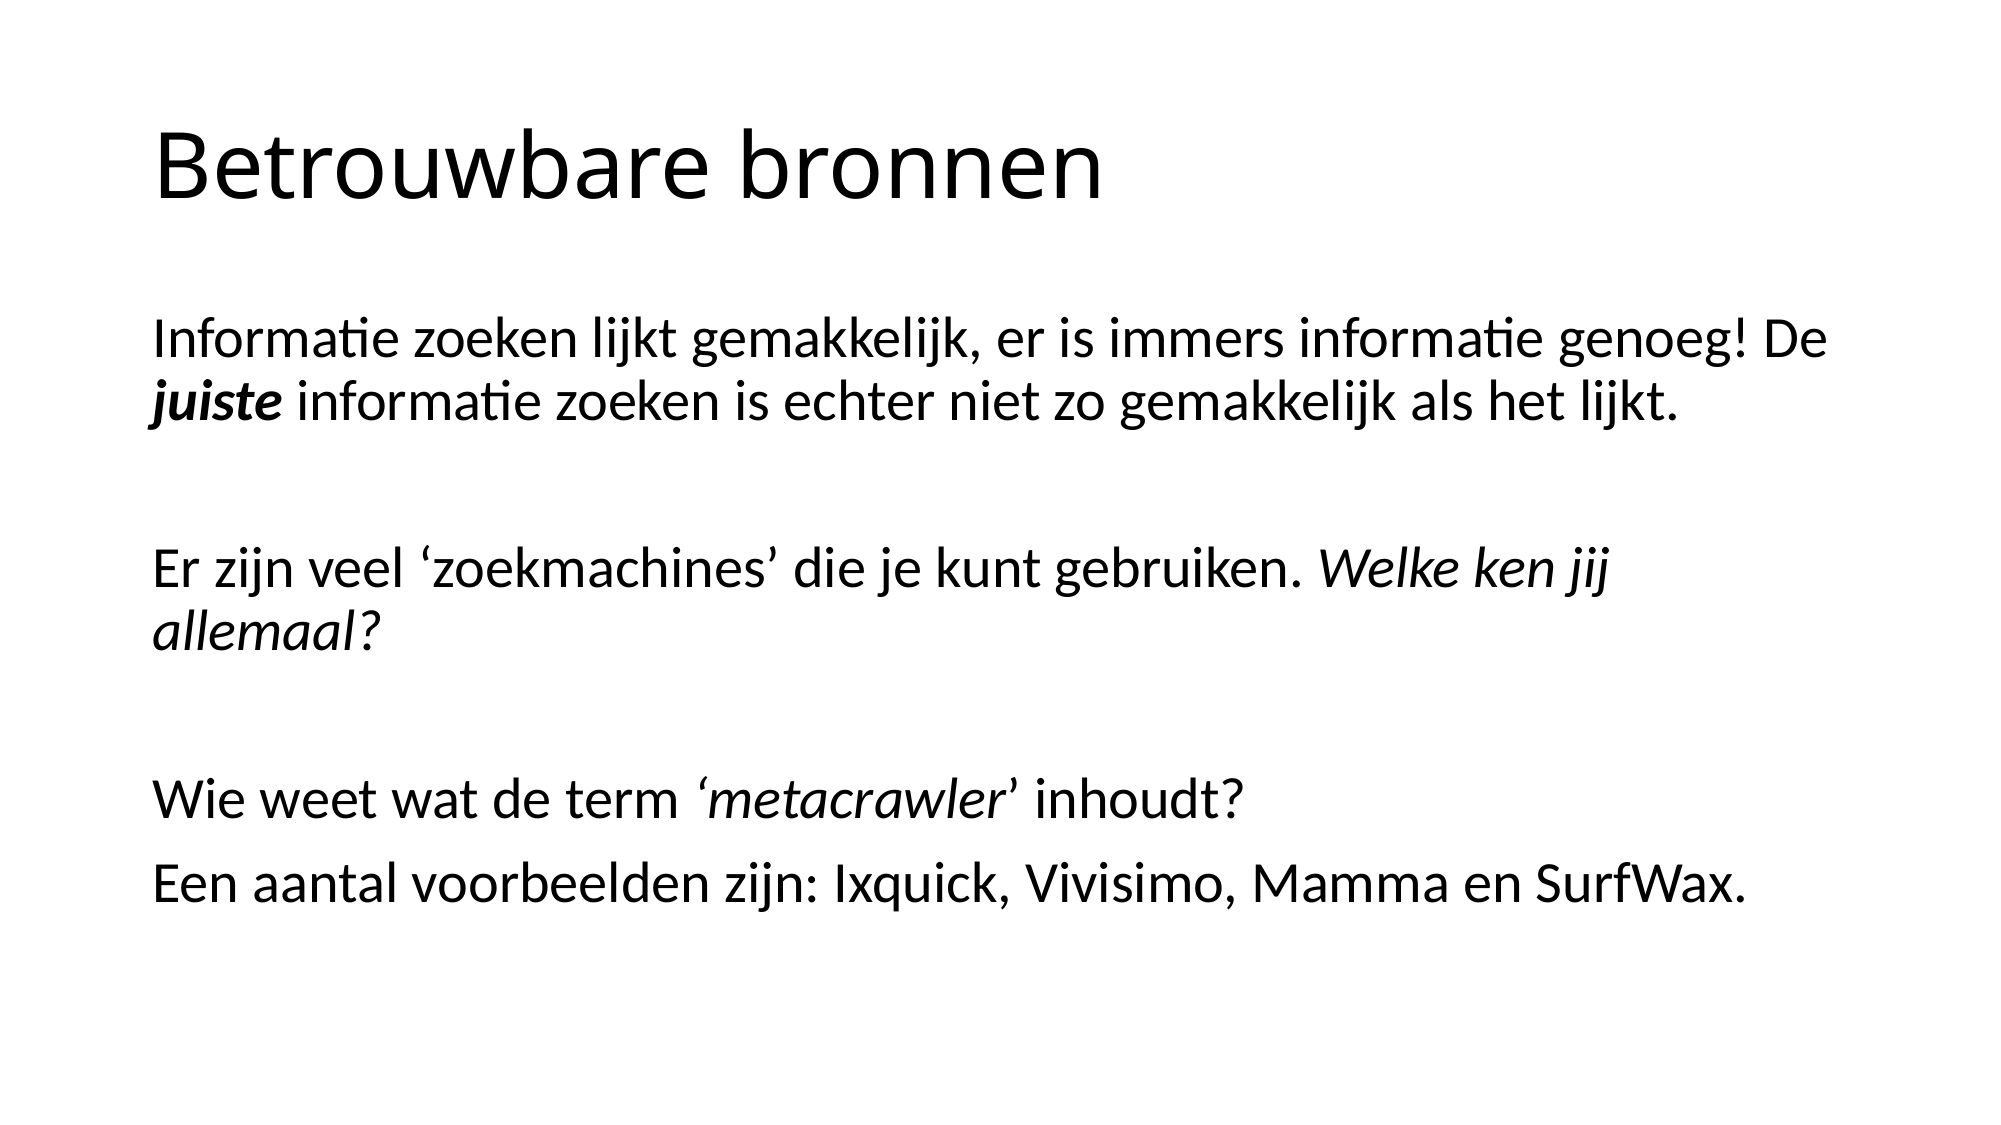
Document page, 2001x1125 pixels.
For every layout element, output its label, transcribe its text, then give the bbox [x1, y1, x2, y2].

title Betrouwbare bronnen [137, 59, 1863, 278]
list Informatie zoeken lijkt gemakkelijk, er is immers informatie genoeg! De juiste informatie zoeken is echter niet zo gemakkelijk als het lijkt. Er zijn veel ‘zoekmachines’ die je kunt gebruiken. Welke ken jij allemaal? Wie weet wat de term ‘metacrawler’ inhoudt? Een aantal voorbeelden zijn: Ixquick, Vivisimo, Mamma en SurfWax. [137, 299, 1863, 1014]
